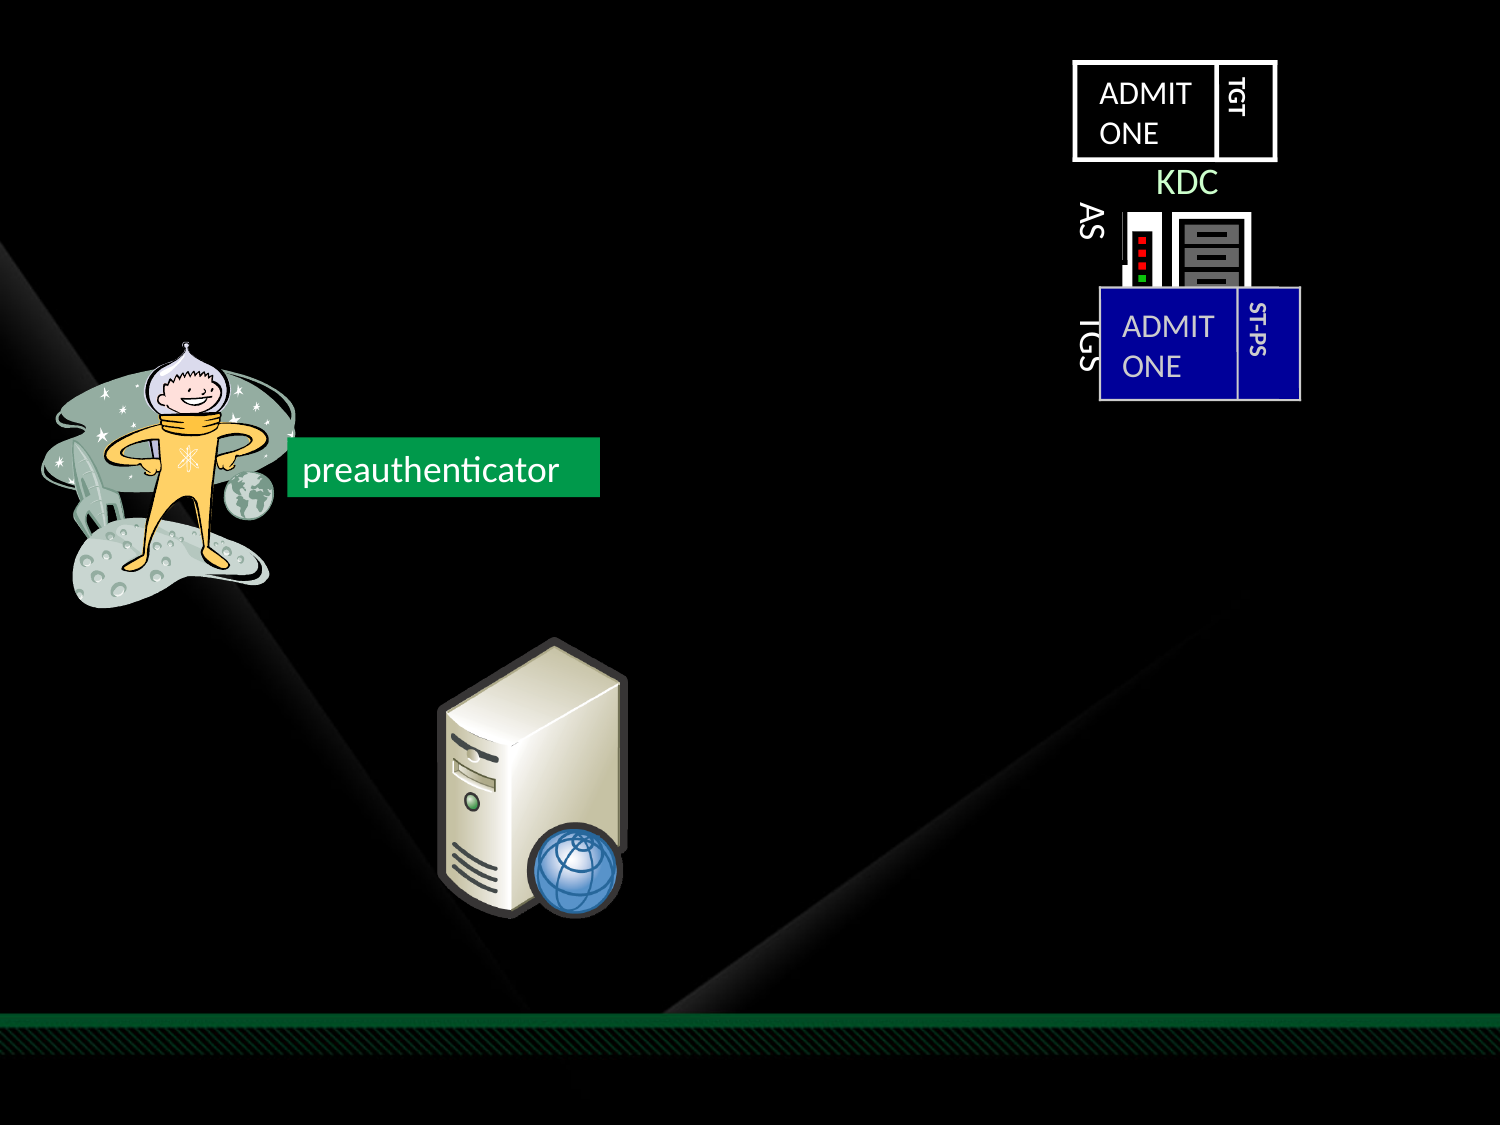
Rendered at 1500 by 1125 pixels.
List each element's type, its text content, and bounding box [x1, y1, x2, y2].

text_box preauthenticator [304, 437, 600, 498]
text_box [1099, 287, 1301, 401]
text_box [1074, 62, 1276, 160]
picture [0, 0, 1500, 1125]
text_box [1049, 149, 1264, 413]
